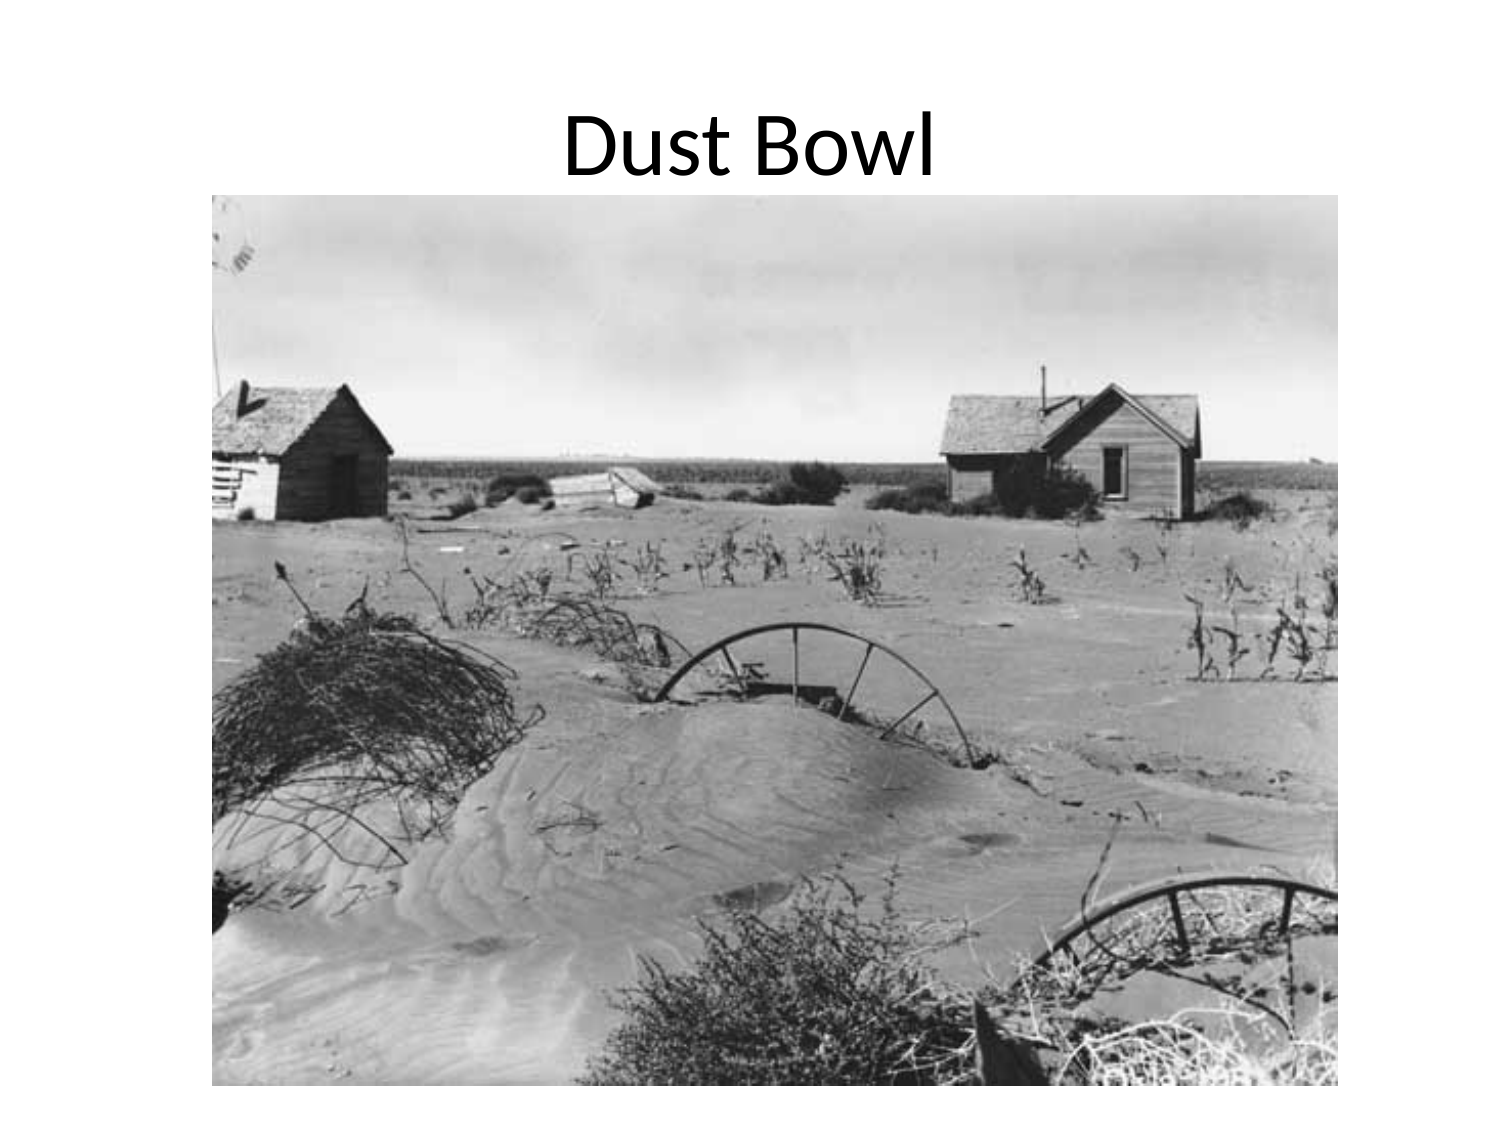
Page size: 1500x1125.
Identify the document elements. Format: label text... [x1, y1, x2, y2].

picture [212, 195, 1338, 1086]
title Dust Bowl [75, 45, 1425, 233]
